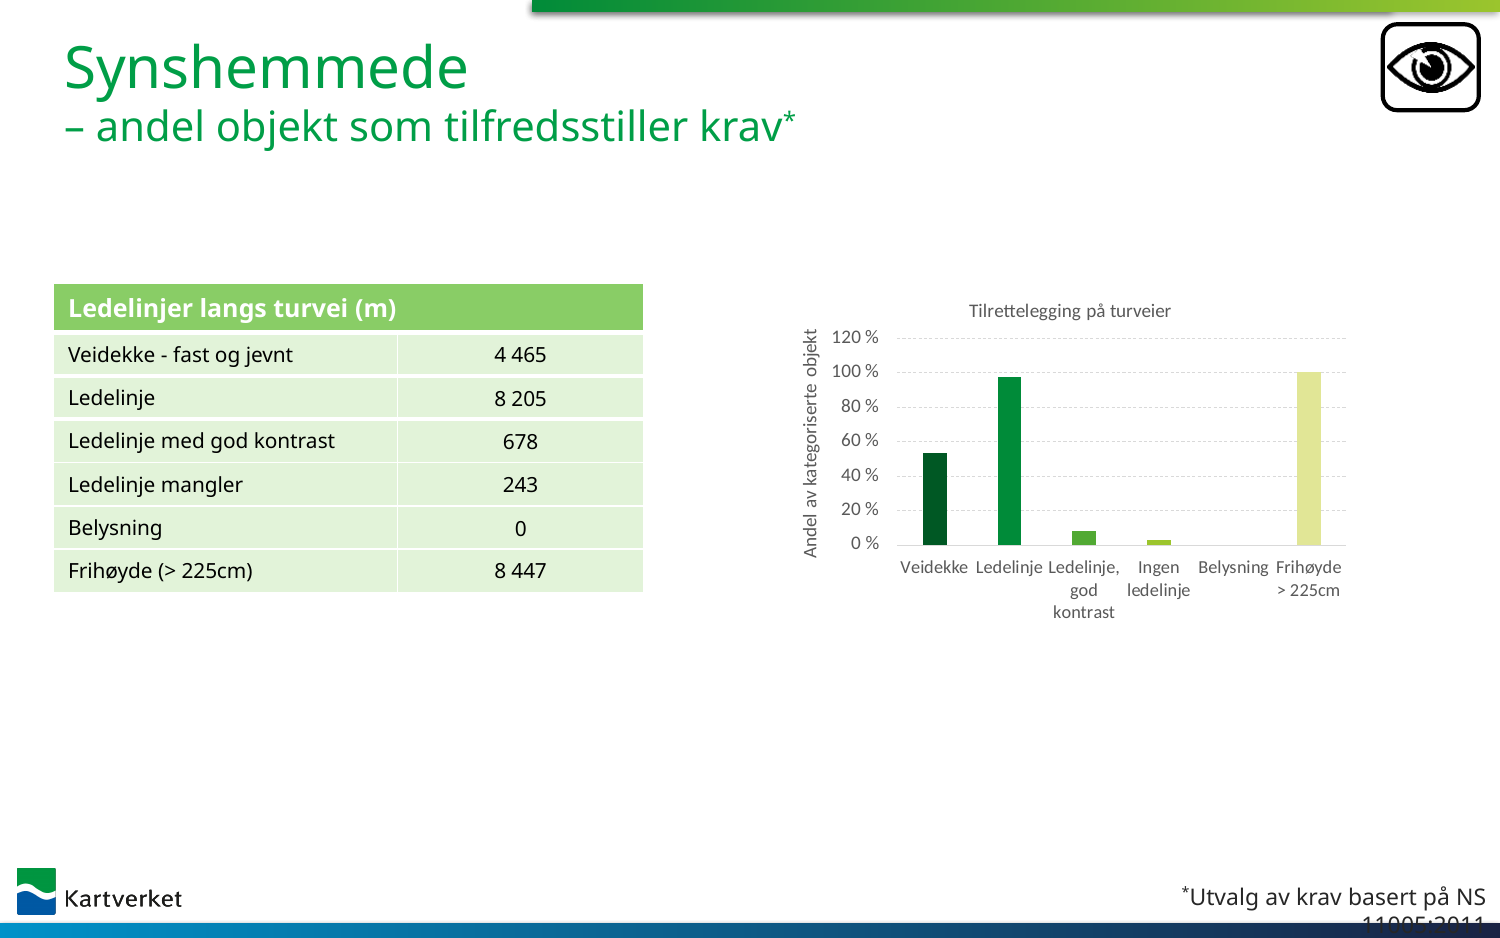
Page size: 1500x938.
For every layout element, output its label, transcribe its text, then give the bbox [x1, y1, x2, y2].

table_header Ledelinjer langs turvei (m) [54, 284, 643, 330]
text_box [1382, 24, 1480, 111]
table_cell Veidekke - fast og jevnt [54, 335, 397, 374]
table_cell Ledelinje [54, 378, 397, 417]
table_cell Ledelinje mangler [54, 463, 397, 505]
text_box Synshemmede – andel objekt som tilfredsstiller krav* [49, 24, 1431, 158]
table_cell Ledelinje med god kontrast [54, 421, 397, 462]
table_cell 243 [398, 463, 643, 505]
table_cell Belysning [54, 507, 397, 548]
table_cell 678 [398, 421, 643, 462]
table_cell Frihøyde (> 225cm) [54, 550, 397, 592]
picture [791, 291, 1349, 630]
table_cell 0 [398, 507, 643, 548]
table_cell 8 447 [398, 550, 643, 592]
table_cell 8 205 [398, 378, 643, 417]
text_box *Utvalg av krav basert på NS 11005:2011 [1068, 873, 1500, 938]
table_cell 4 465 [398, 335, 643, 374]
